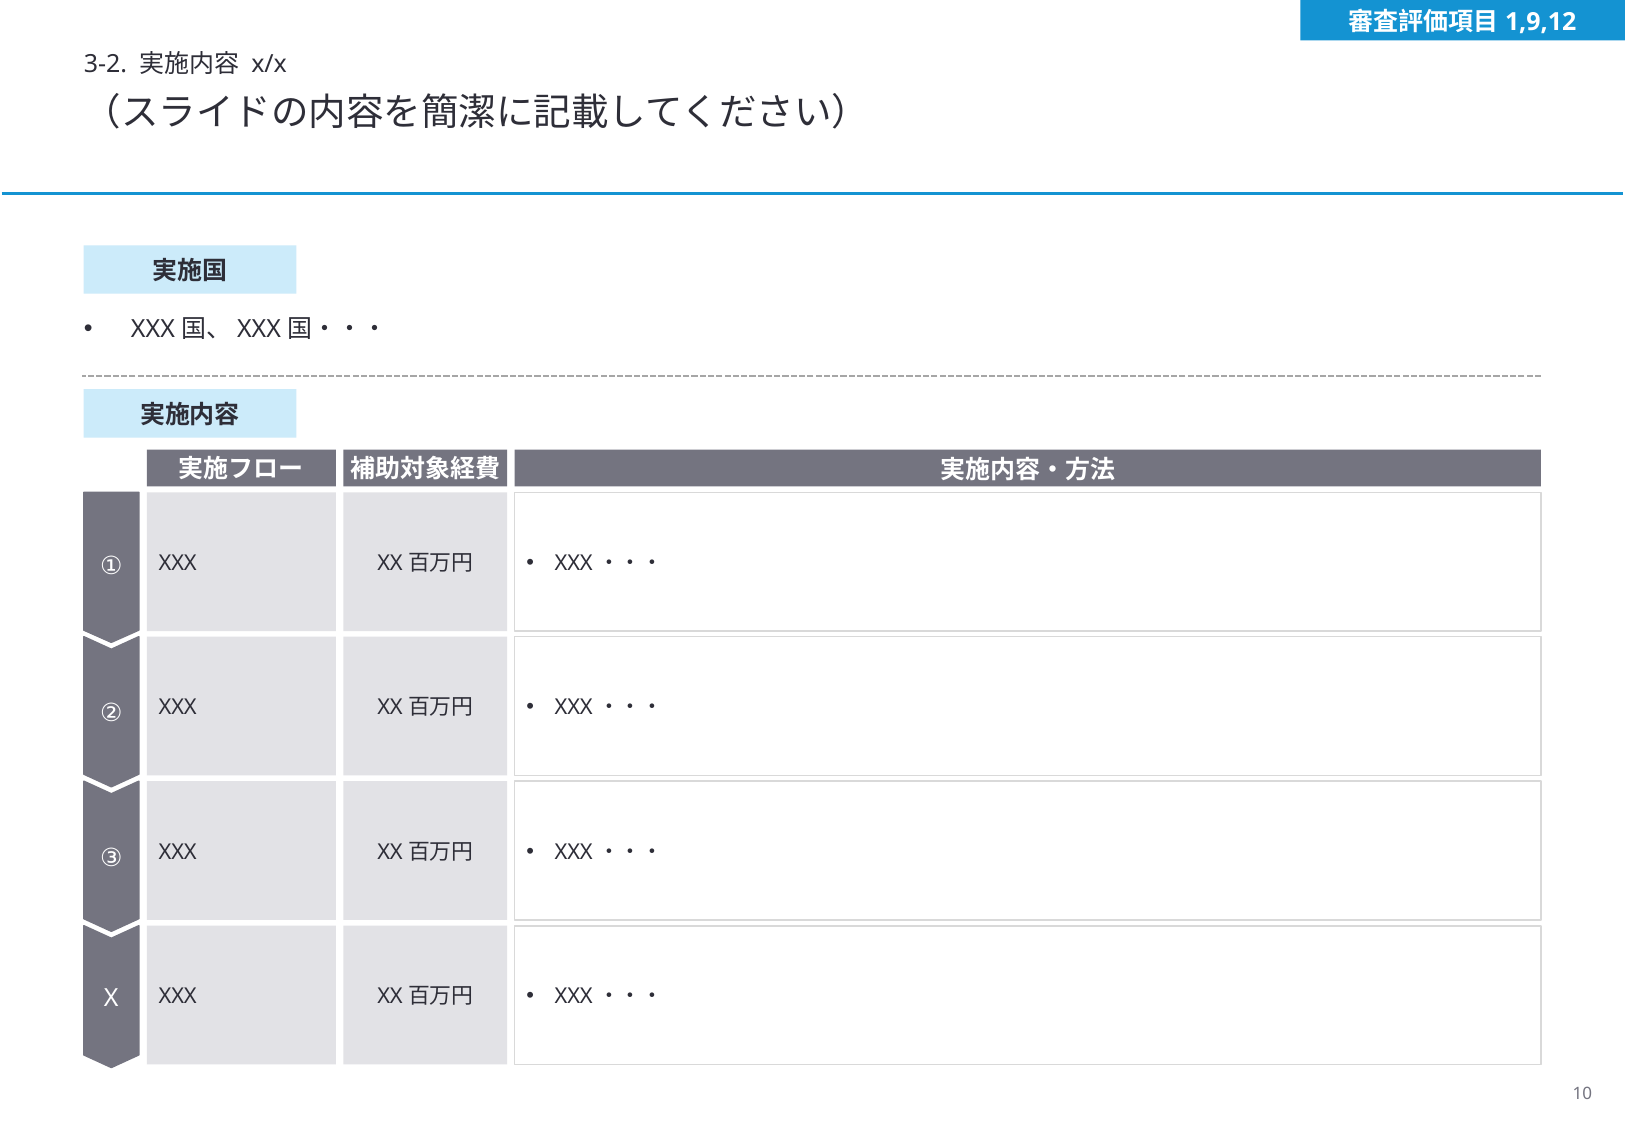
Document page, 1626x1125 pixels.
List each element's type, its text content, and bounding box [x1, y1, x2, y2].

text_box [83, 449, 1542, 1068]
text_box 実施国 [83, 244, 297, 295]
list （スライドの内容を簡潔に記載してください） [84, 83, 1543, 183]
text_box XXX国、XXX国・・・ [83, 302, 1543, 377]
list 3-2. 実施内容 x/x [84, 40, 1543, 82]
text_box 審査評価項目1,9,12 [1299, 0, 1625, 41]
text_box 実施内容 [83, 388, 297, 439]
